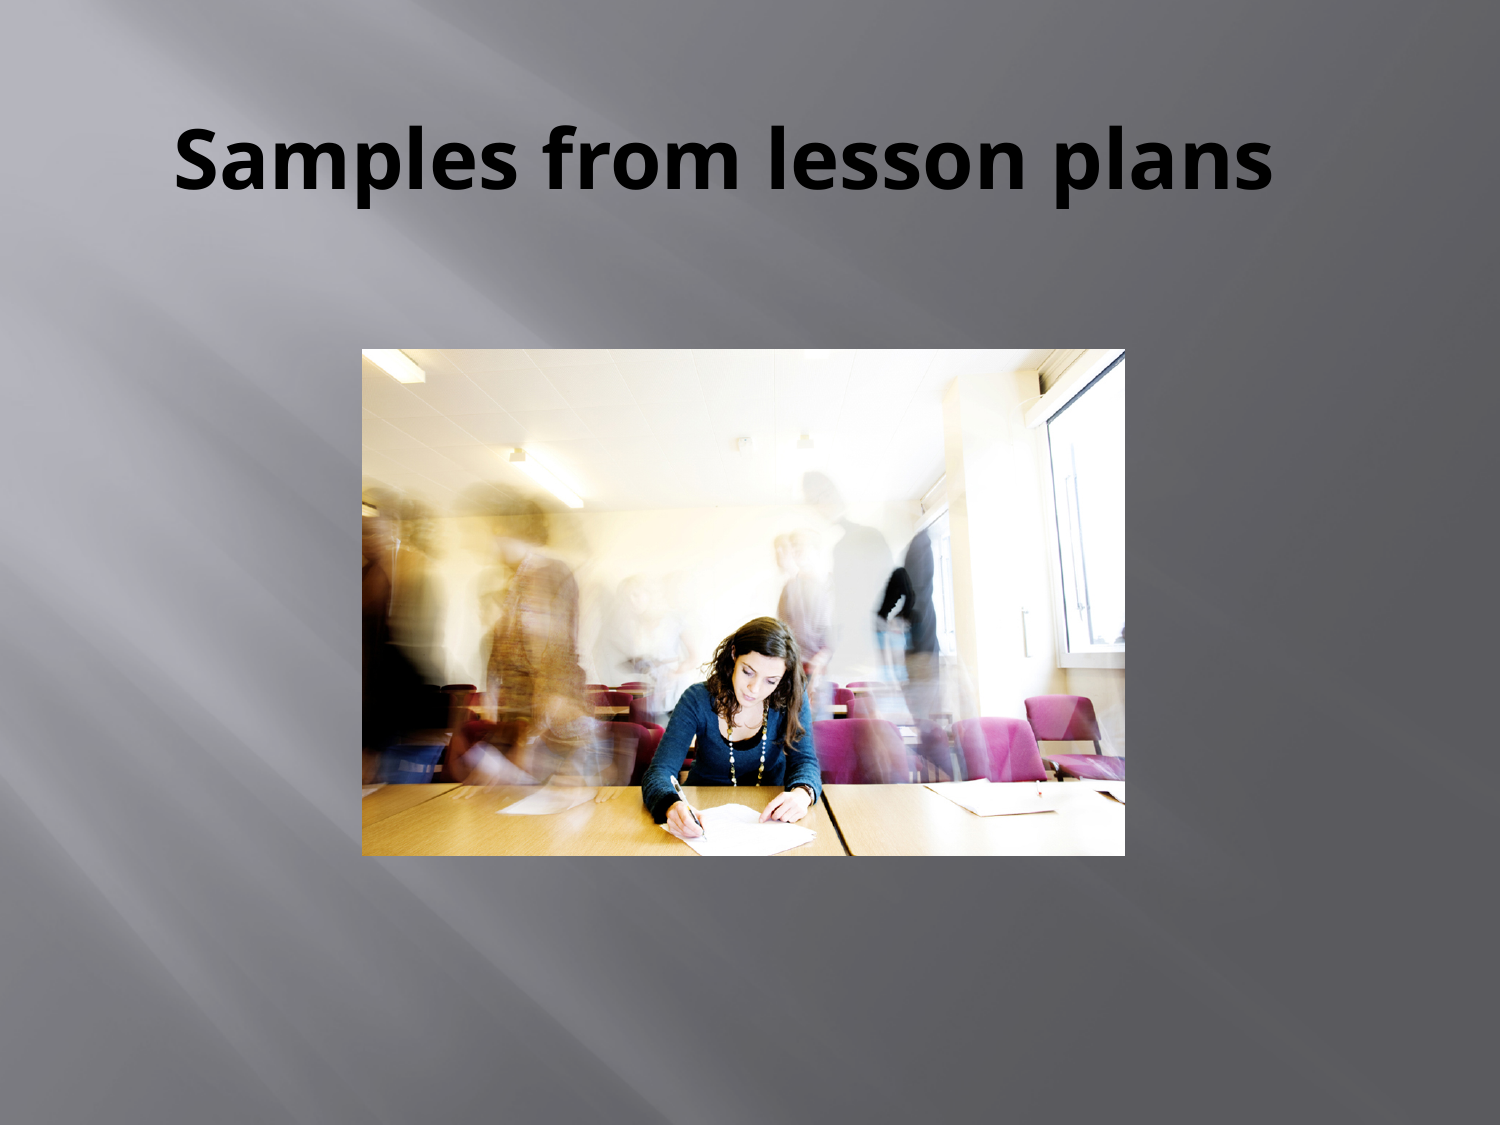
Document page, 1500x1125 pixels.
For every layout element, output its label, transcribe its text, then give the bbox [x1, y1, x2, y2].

picture [362, 349, 1126, 856]
title Samples from lesson plans [87, 62, 1363, 250]
